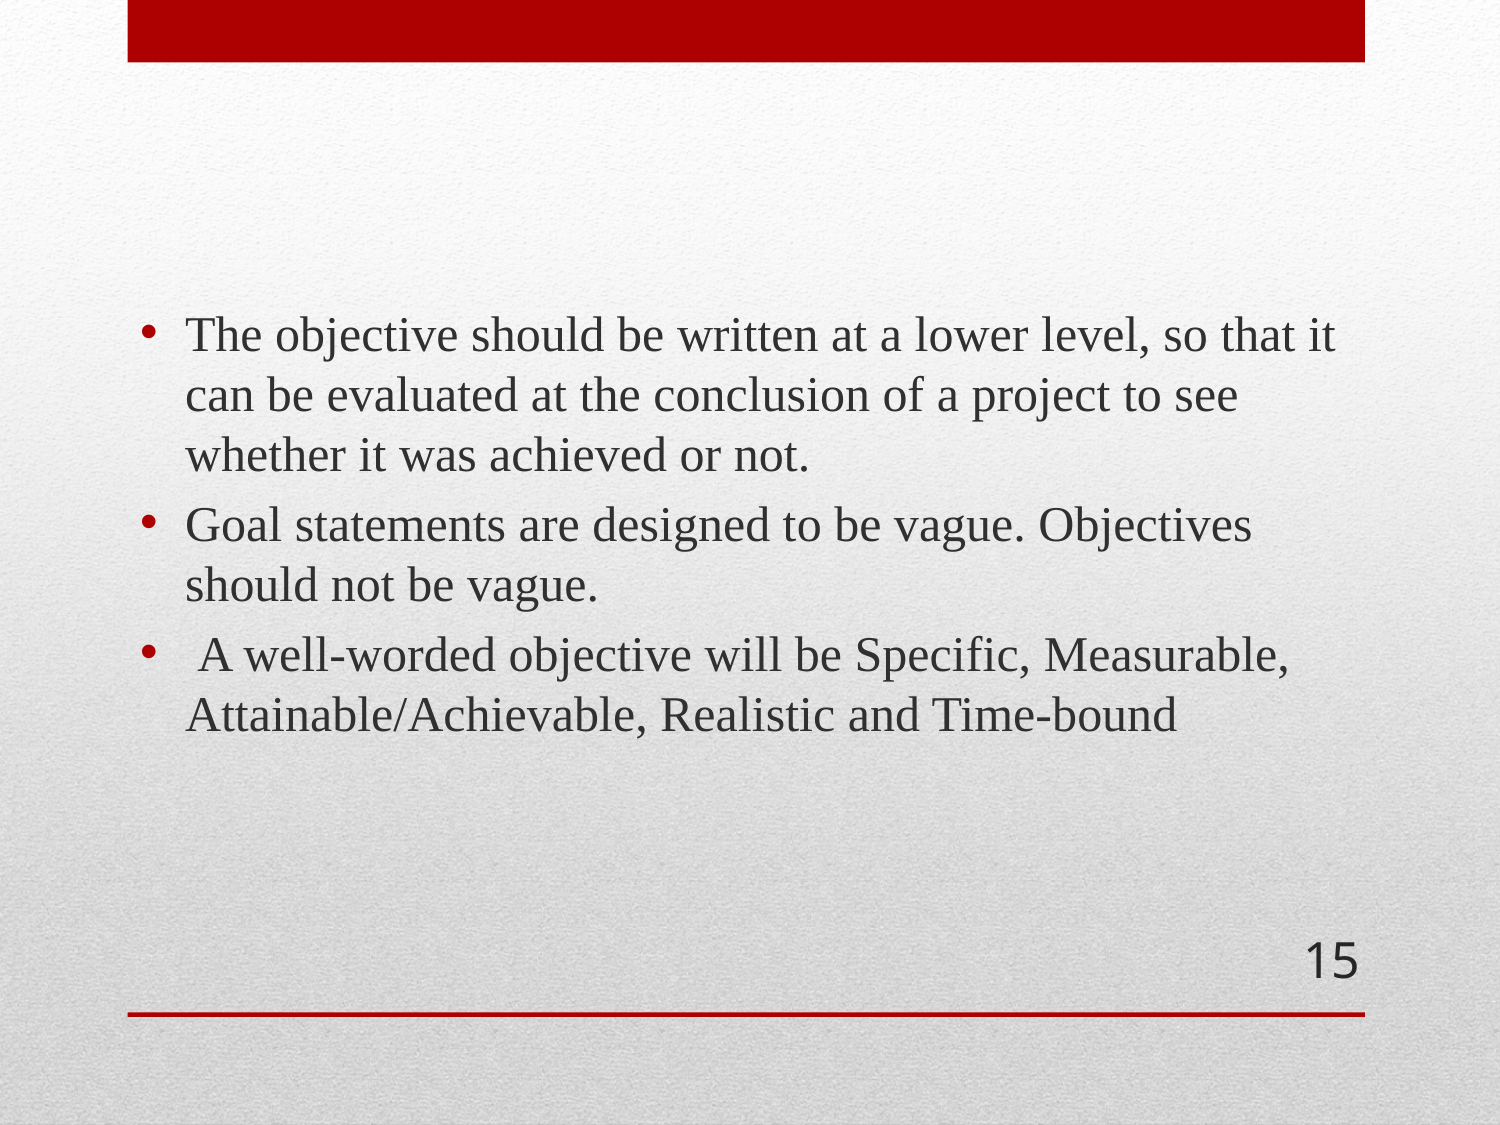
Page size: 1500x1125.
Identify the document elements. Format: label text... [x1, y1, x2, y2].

list The objective should be written at a lower level, so that it can be evaluated at the conclusion of a project to see whether it was achieved or not. Goal statements are designed to be vague. Objectives should not be vague. A well-worded objective will be Specific, Measurable, Attainable/Achievable, Realistic and Time-bound [125, 202, 1363, 840]
slide_number 15 [1250, 933, 1375, 993]
